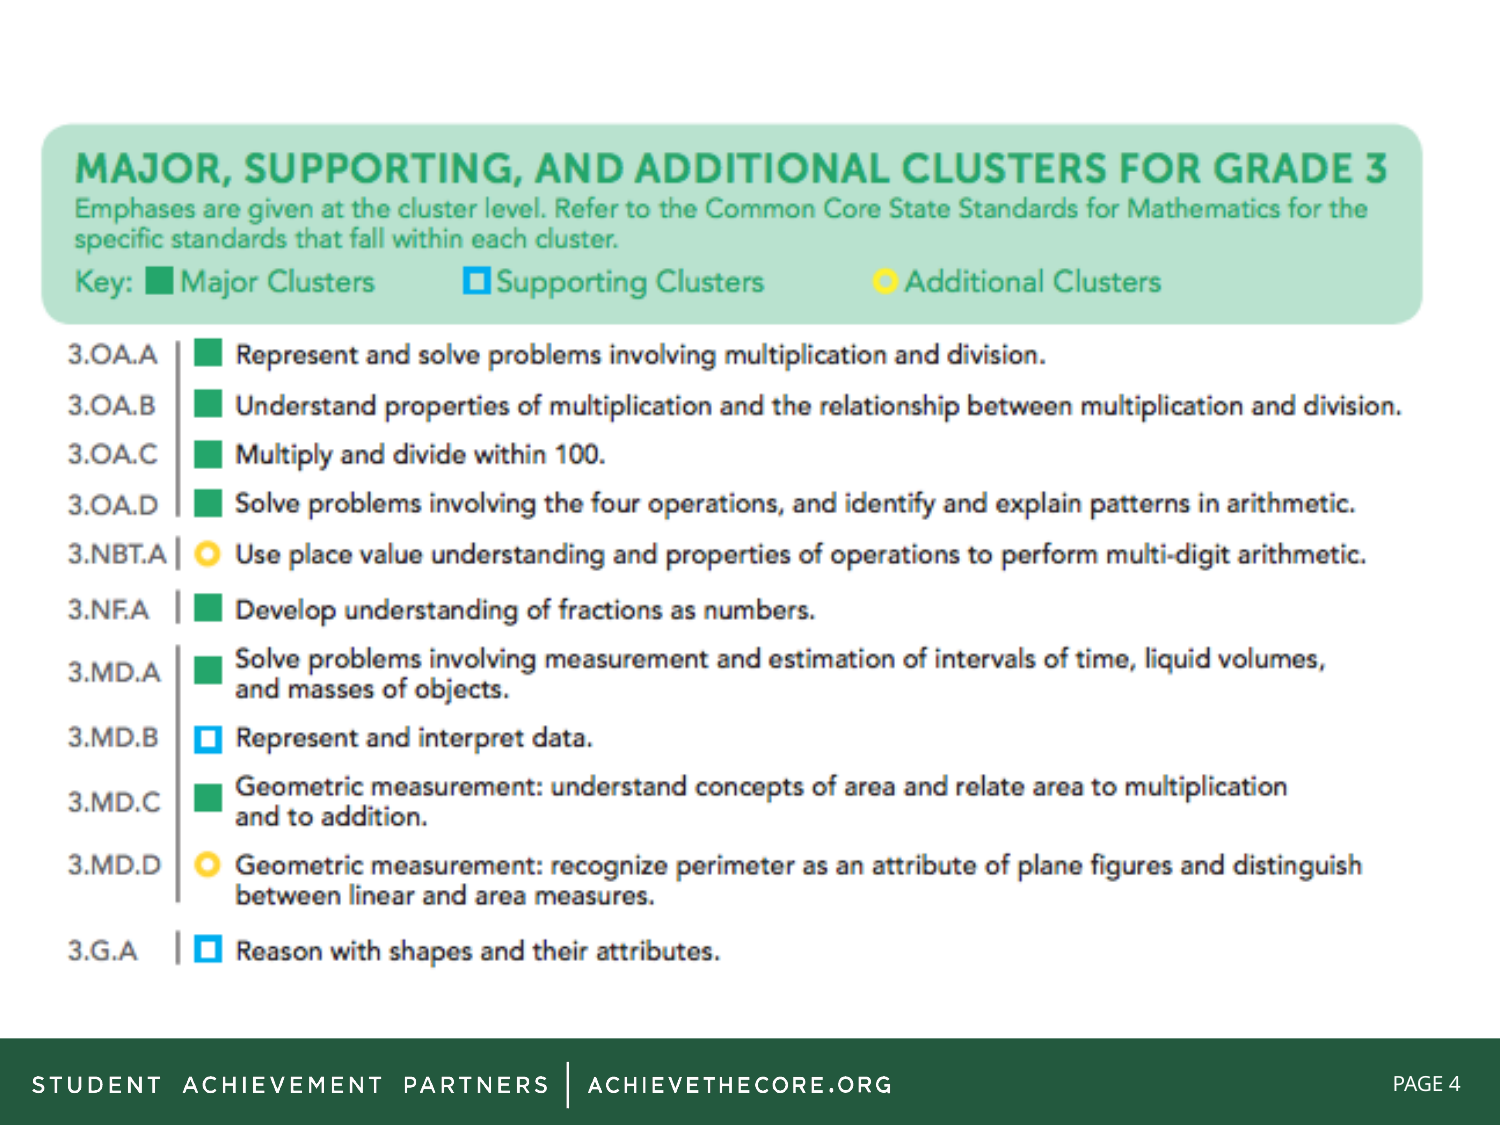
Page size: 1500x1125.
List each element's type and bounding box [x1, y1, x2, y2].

picture [12, 1055, 911, 1112]
picture [28, 100, 1443, 1005]
